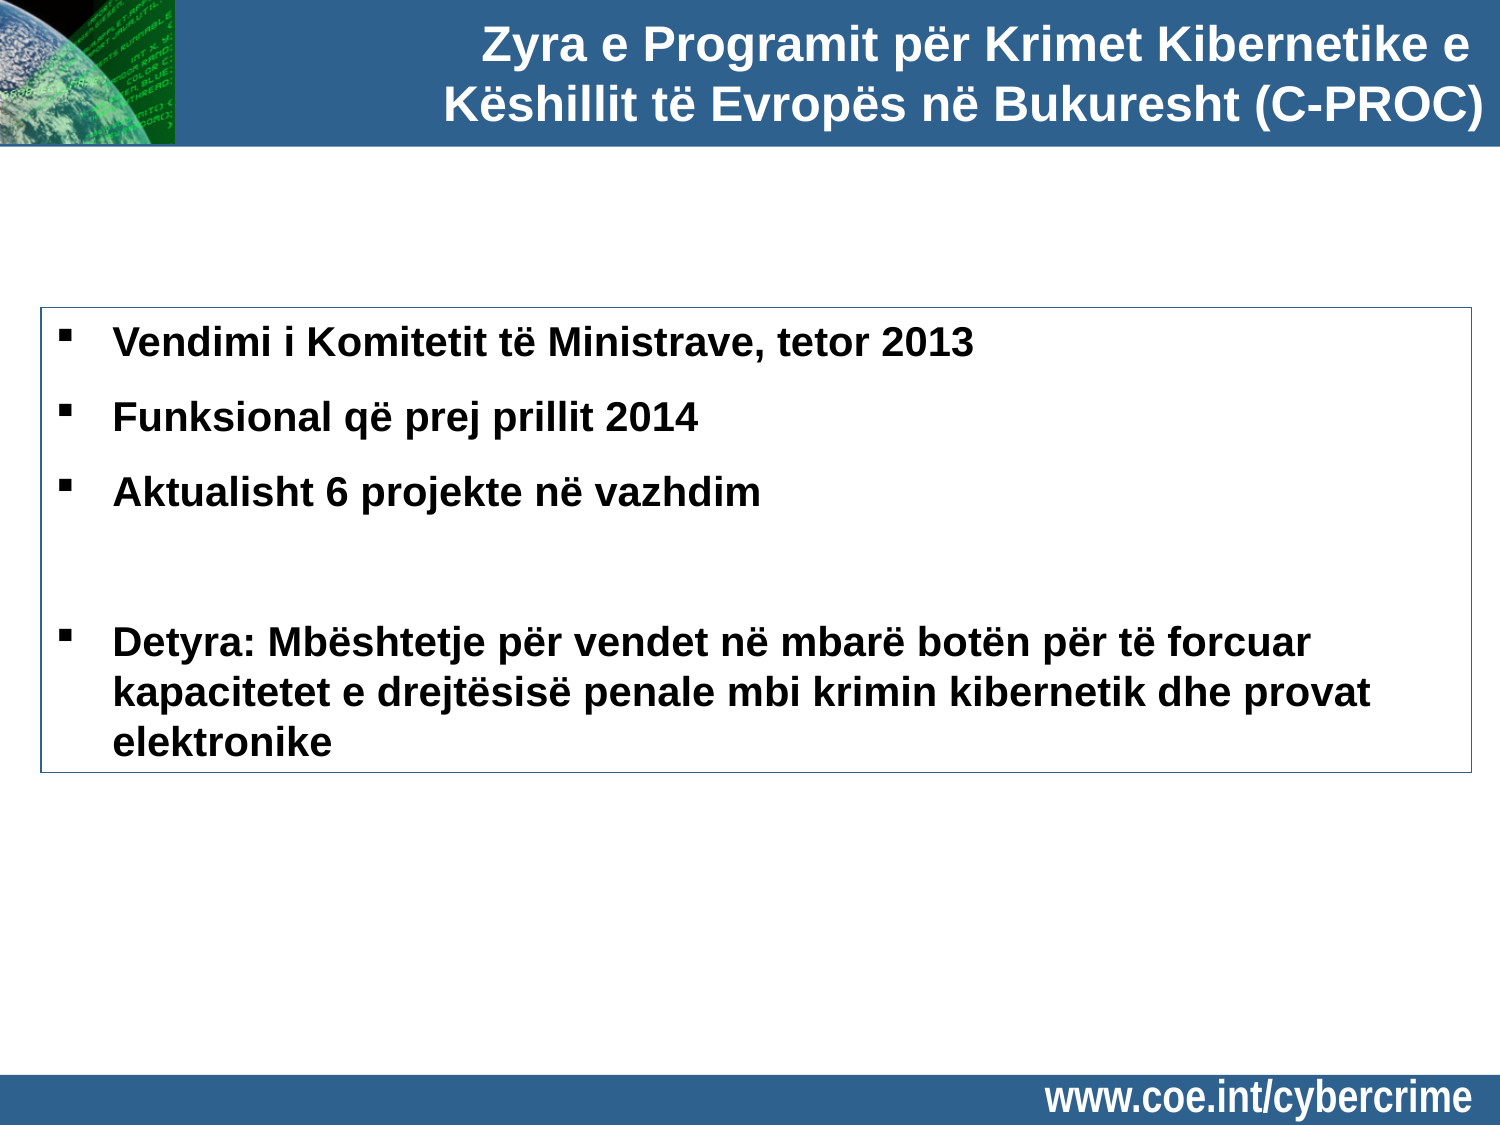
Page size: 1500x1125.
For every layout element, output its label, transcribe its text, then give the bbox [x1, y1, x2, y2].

text_box Zyra e Programit për Krimet Kibernetike e Këshillit të Evropës në Bukuresht (C-PROC) [177, 0, 1500, 149]
text_box [0, 1073, 1030, 1125]
picture [0, 0, 175, 144]
text_box www.coe.int/cybercrime [1030, 1059, 1500, 1125]
text_box Vendimi i Komitetit të Ministrave, tetor 2013 Funksional që prej prillit 2014 Aktualisht 6 projekte në vazhdim Detyra: Mbështetje për vendet në mbarë botën për të forcuar kapacitetet e drejtësisë penale mbi krimin kibernetik dhe provat elektronike [41, 307, 1472, 773]
